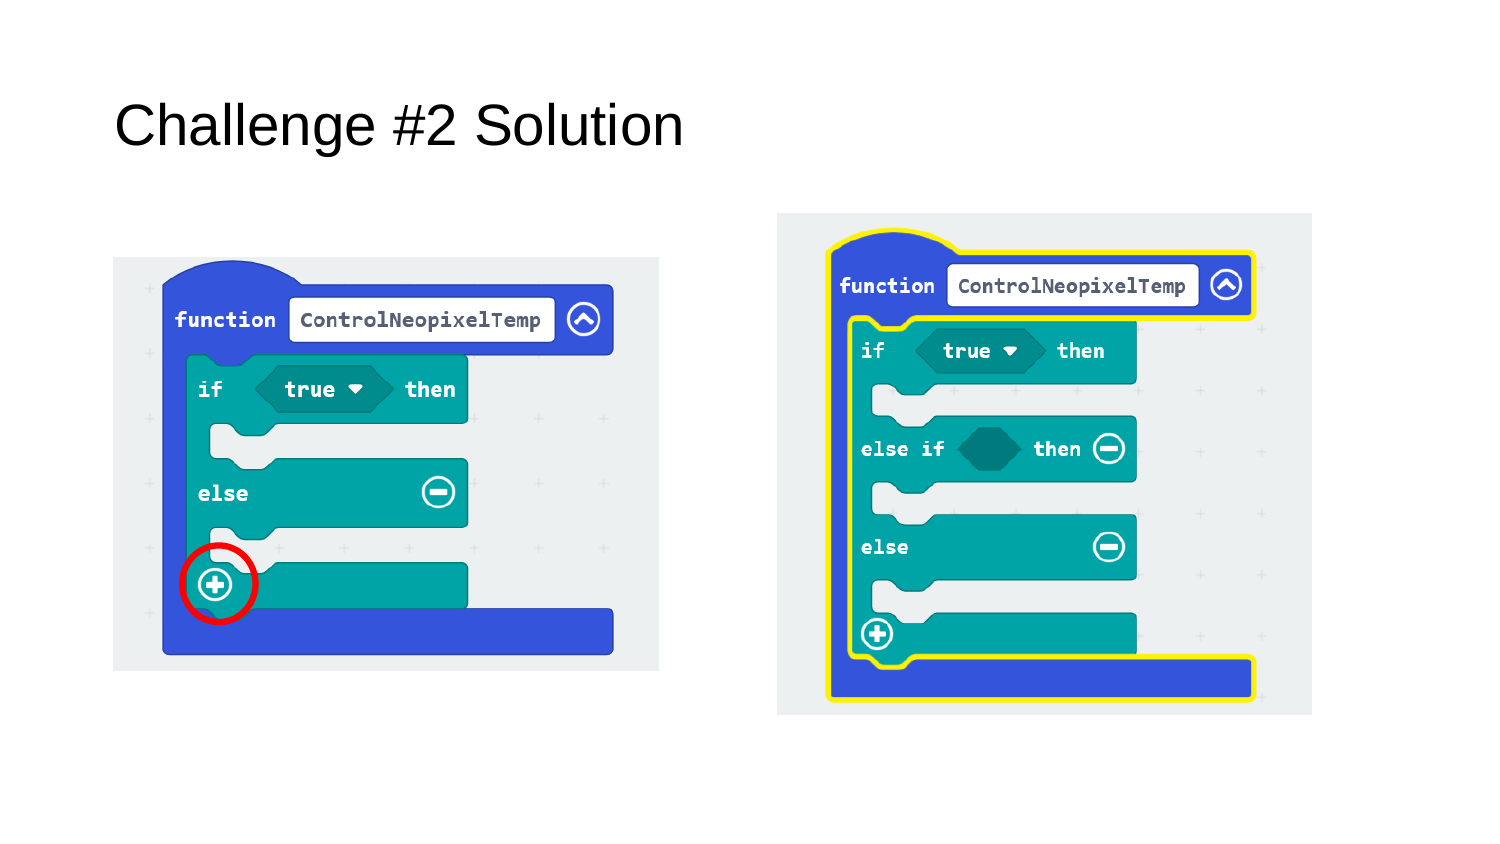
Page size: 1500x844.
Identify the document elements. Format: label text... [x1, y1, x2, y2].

picture [113, 257, 659, 671]
title Challenge #2 Solution [103, 44, 1397, 208]
picture [777, 212, 1312, 716]
